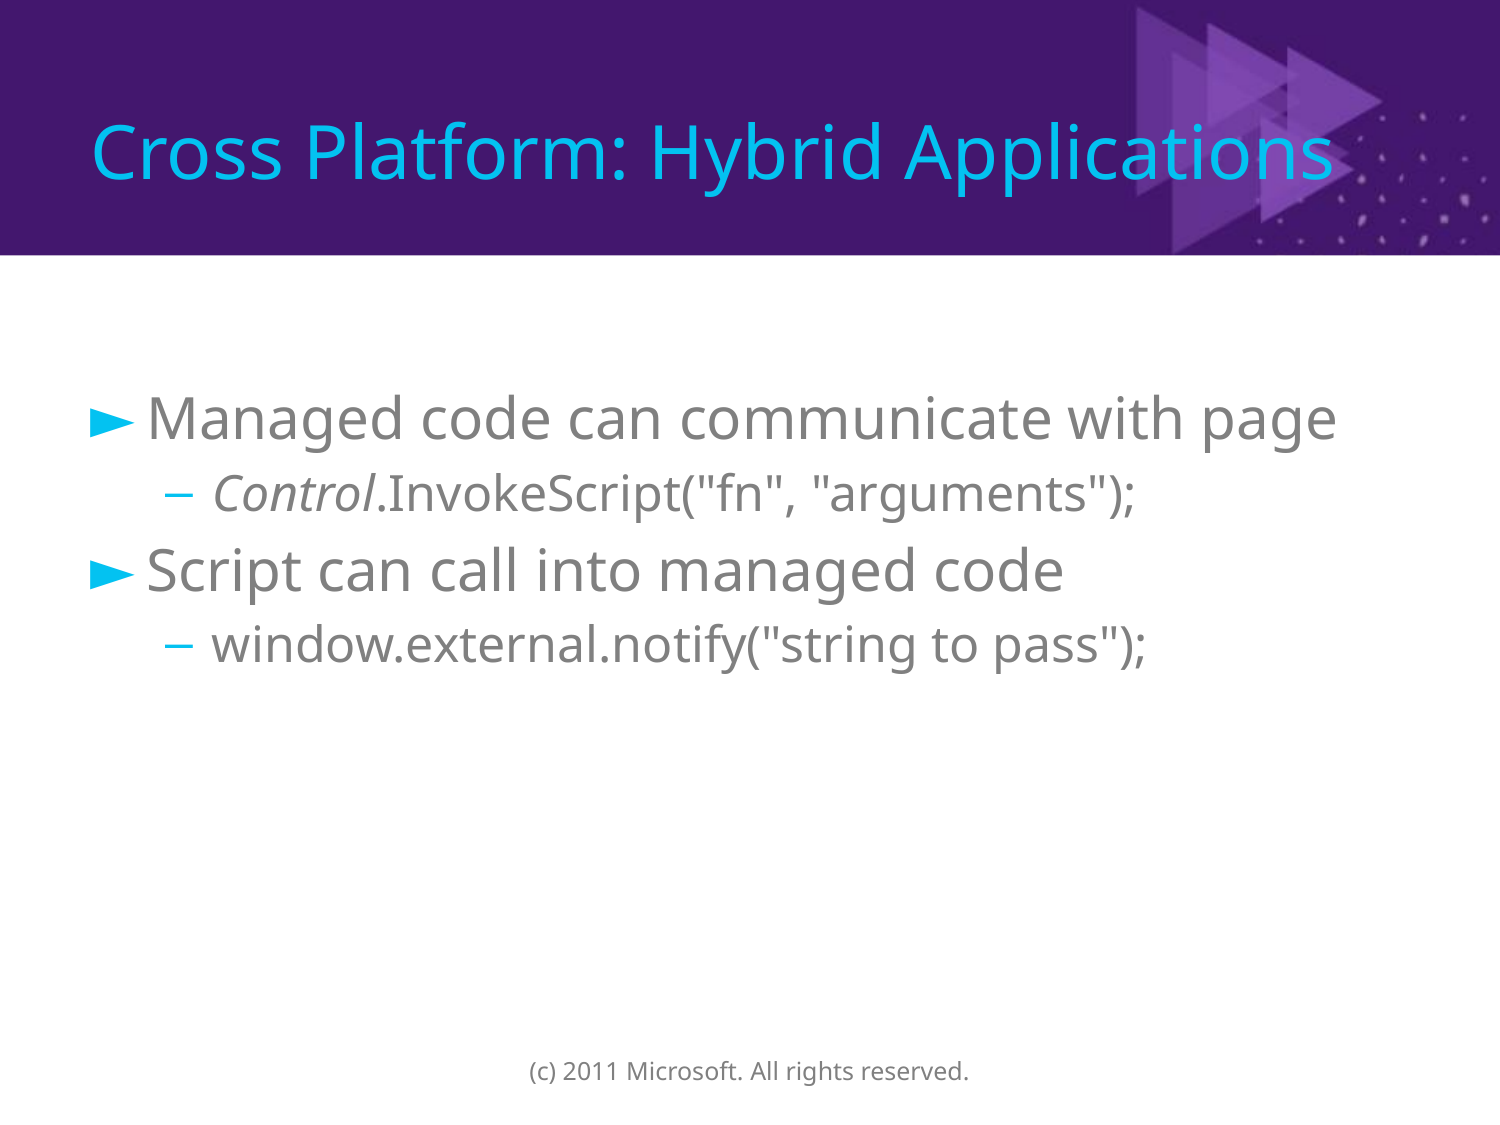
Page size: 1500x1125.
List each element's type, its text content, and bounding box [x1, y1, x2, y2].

list Managed code can communicate with page Control.InvokeScript("fn", "arguments"); Script can call into managed code window.external.notify("string to pass"); [75, 373, 1425, 1005]
title Cross Platform: Hybrid Applications [75, 56, 1425, 244]
footer (c) 2011 Microsoft. All rights reserved. [512, 1042, 988, 1103]
picture [0, 0, 1500, 255]
